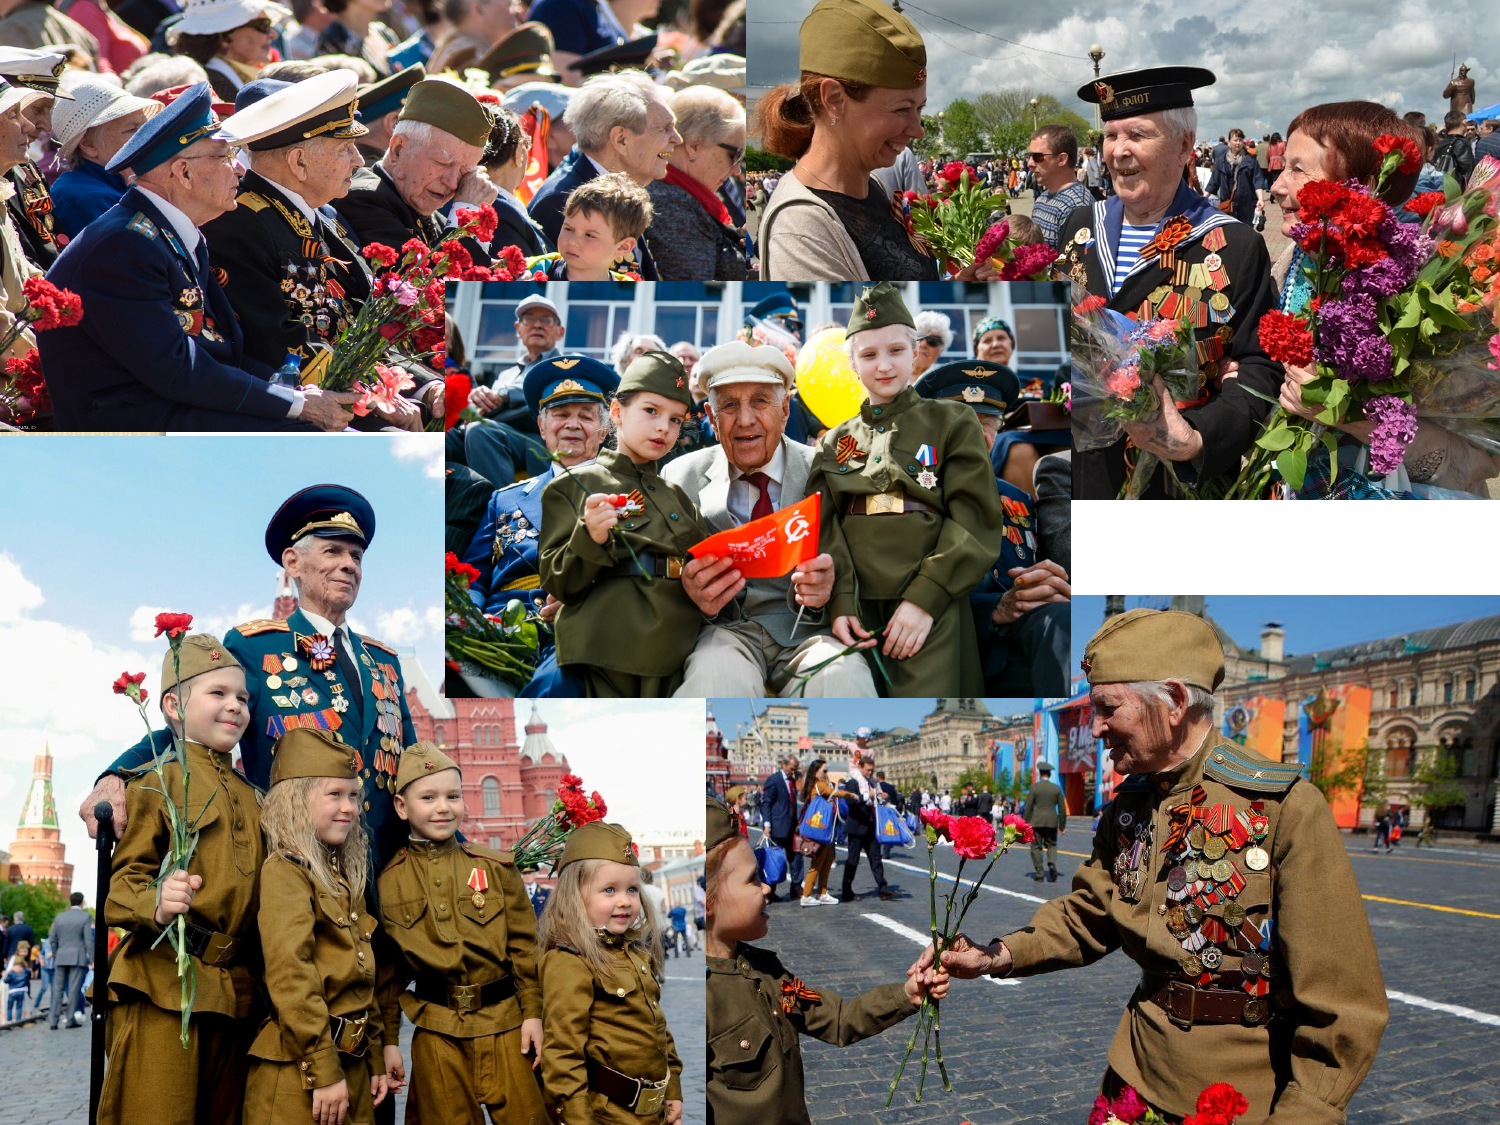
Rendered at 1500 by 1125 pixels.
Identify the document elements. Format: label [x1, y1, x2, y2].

list [0, 0, 741, 433]
picture [0, 0, 1500, 1125]
